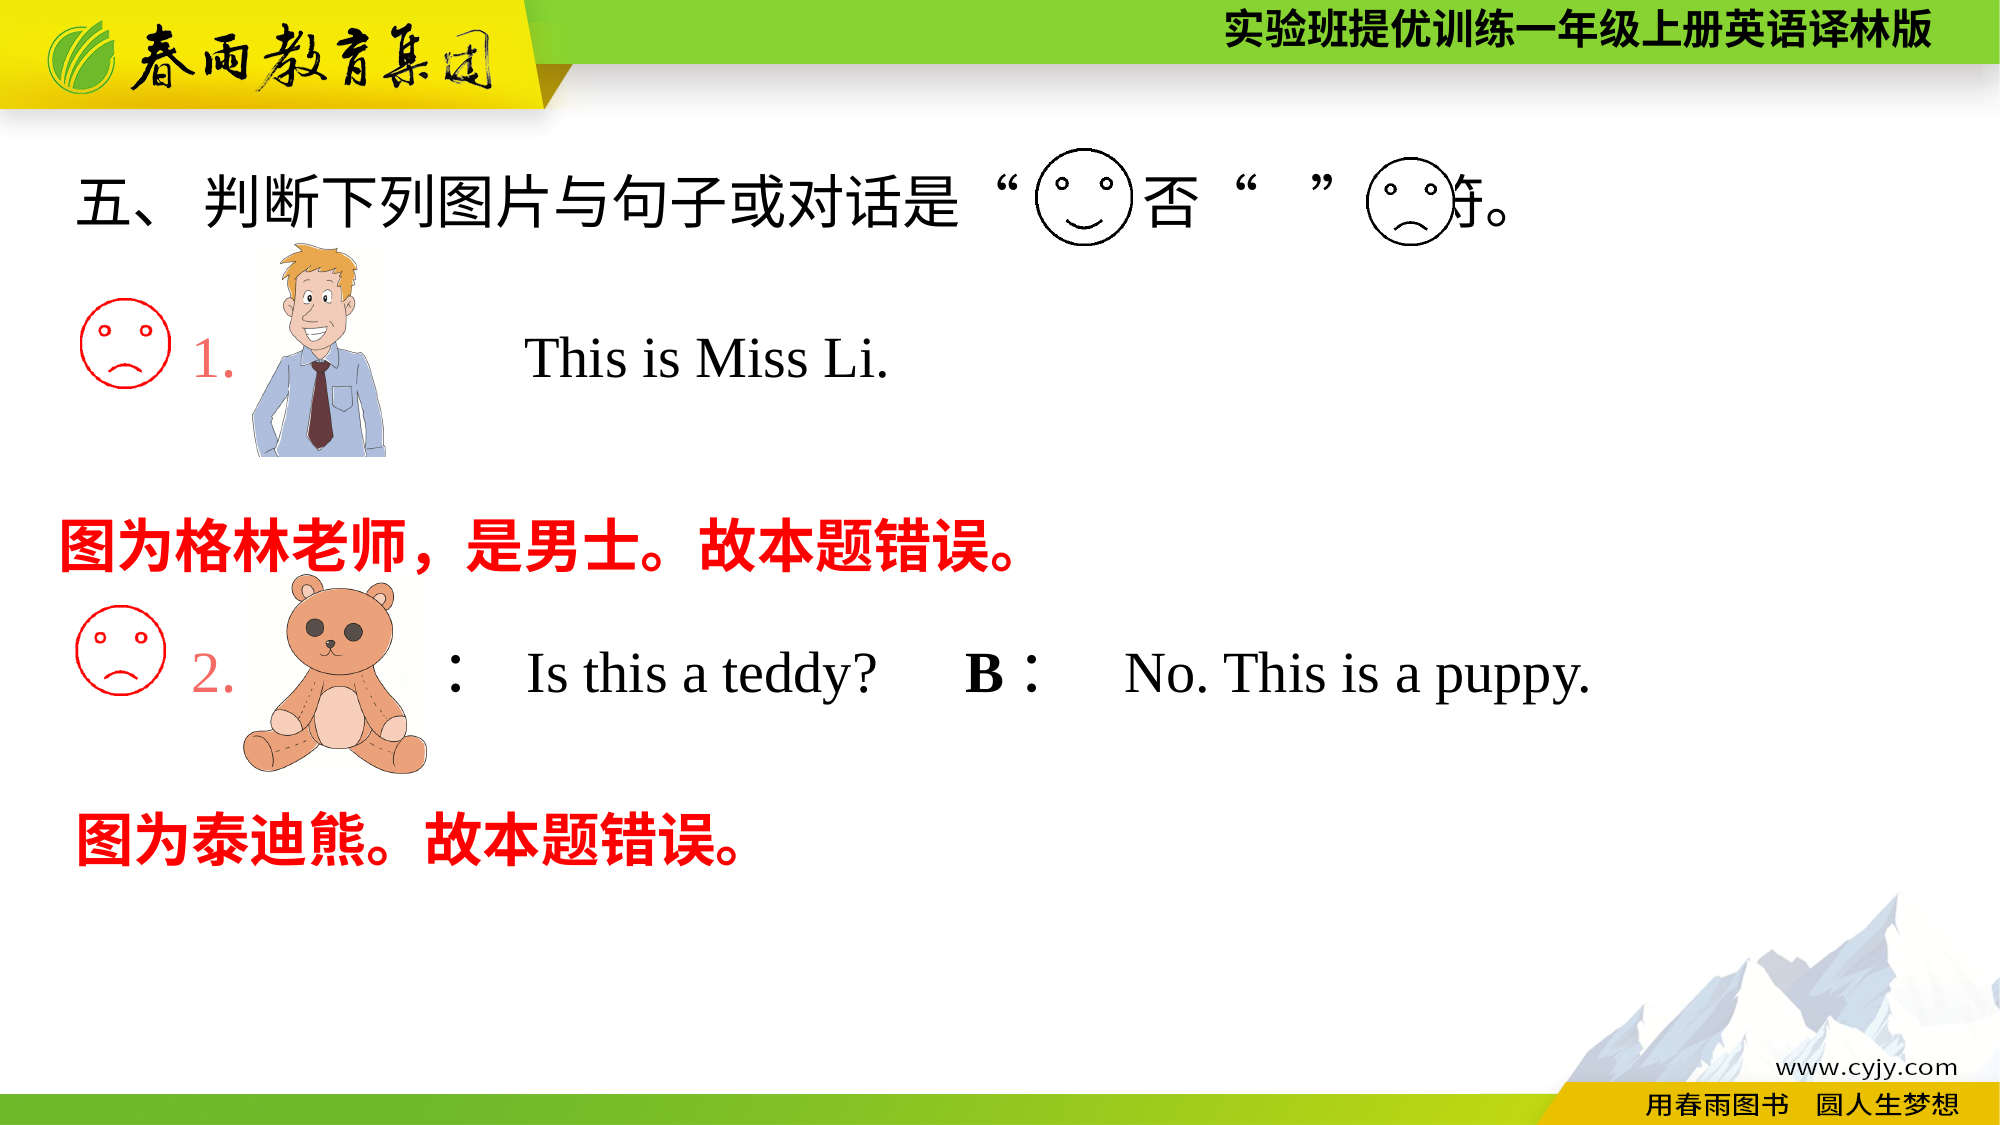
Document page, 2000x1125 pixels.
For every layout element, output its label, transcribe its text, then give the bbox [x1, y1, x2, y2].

text_box 1. This is Miss Li. 2. A ： Is this a teddy? B： No. This is a puppy. [59, 276, 256, 466]
text_box 图为格林老师，是男士。故本题错误。 [43, 466, 1928, 587]
text_box 1. This is Miss Li. 2. A ： Is this a teddy? B： No. This is a puppy. [59, 587, 238, 712]
picture [0, 0, 2000, 1125]
text_box 图为泰迪熊。故本题错误。 [60, 795, 790, 881]
text_box 1. This is Miss Li. 2. A ： Is this a teddy? B： No. This is a puppy. [382, 276, 1944, 712]
list 五、 判断下列图片与句子或对话是“ ”否“ ”相符。 [59, 122, 1944, 231]
